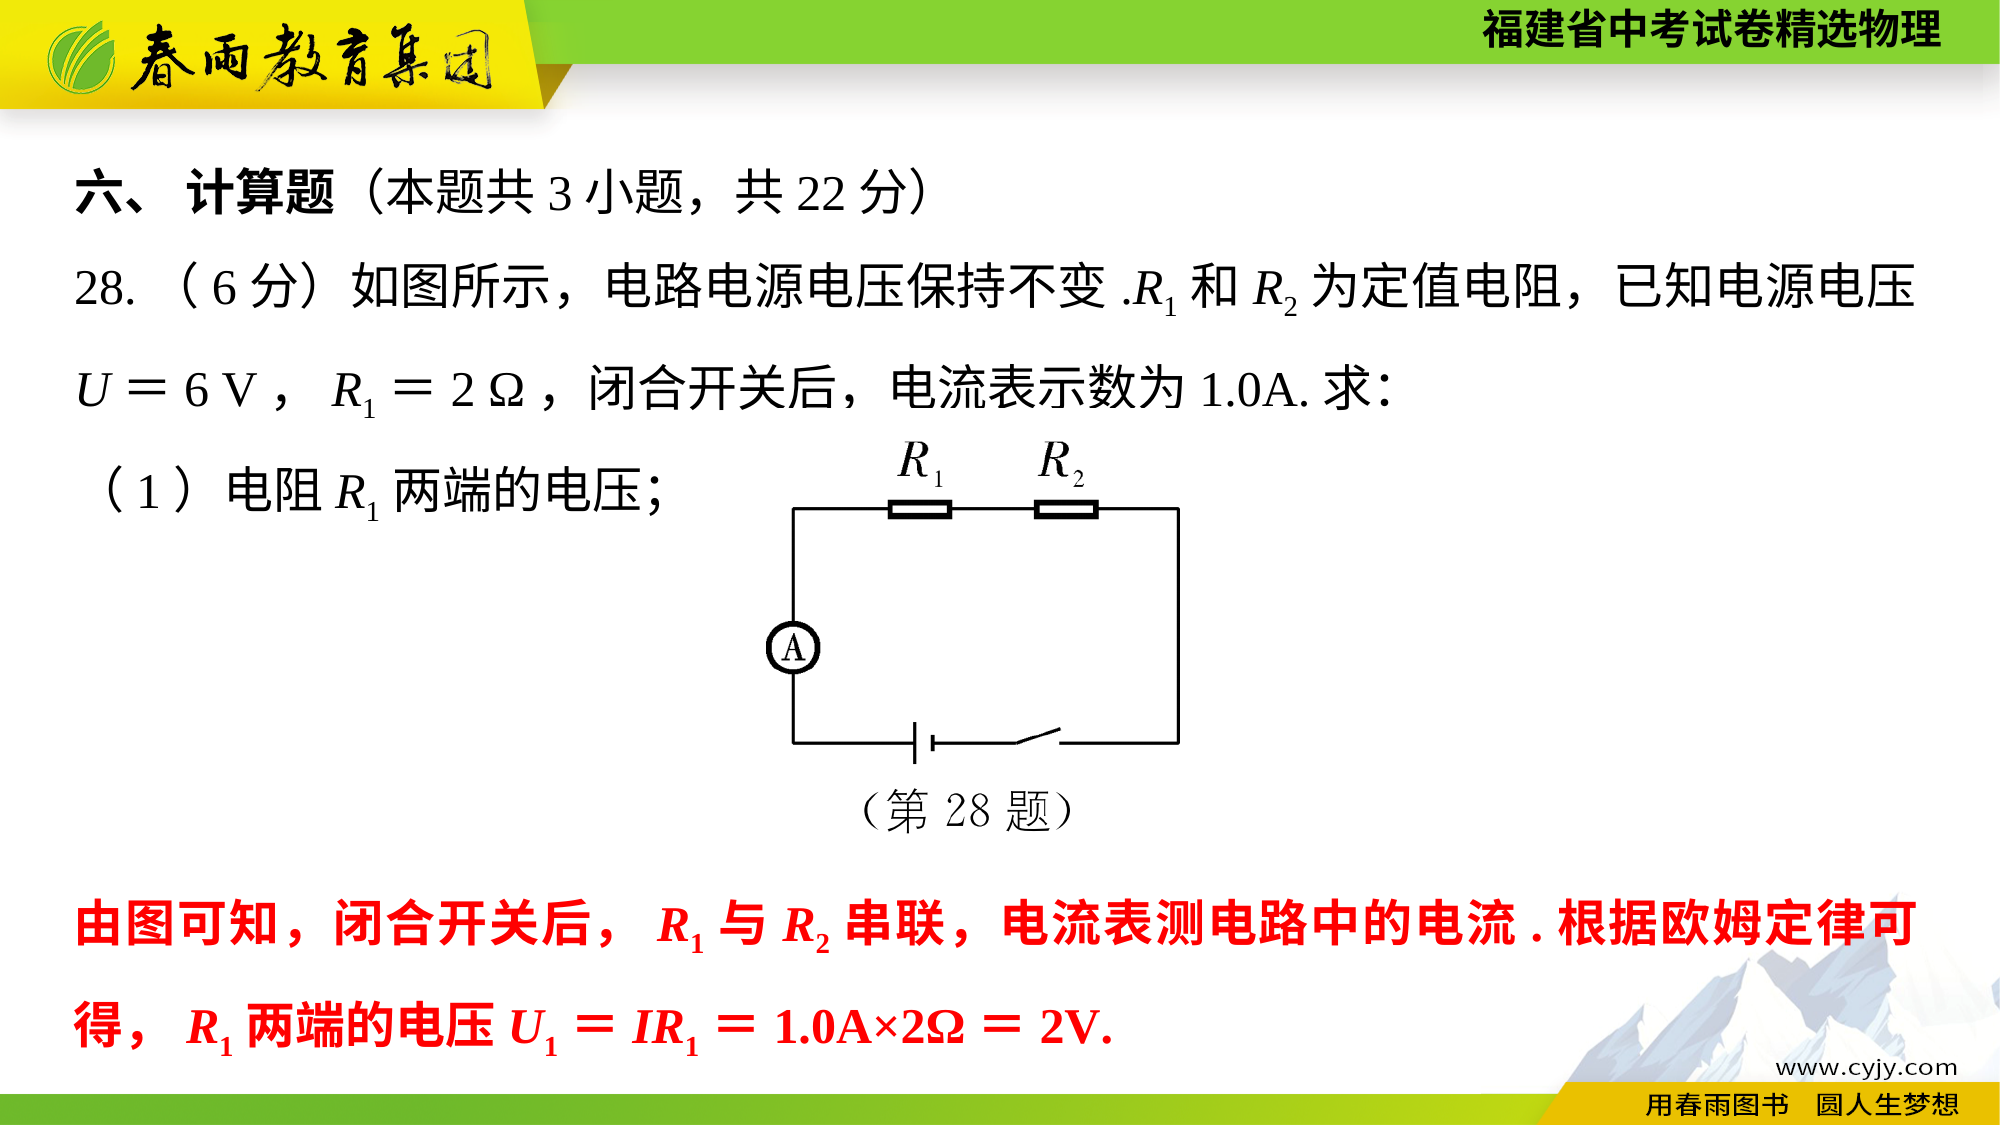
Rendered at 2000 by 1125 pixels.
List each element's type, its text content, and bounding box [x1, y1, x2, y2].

list 六、 计算题（本题共3小题，共22分） 28.（6分）如图所示，电路电源电压保持不变.R1和R2为定值电阻，已知电源电压U＝6 V，R1＝2 Ω，闭合开关后，电流表示数为1.0A.求： （1）电阻R1两端的电压； [59, 122, 1944, 490]
text_box 由图可知，闭合开关后，R1与R2串联，电流表测电路中的电流.根据欧姆定律可得，R1两端的电压U1＝IR1＝1.0A×2Ω＝2V. [59, 849, 1933, 1070]
picture [0, 0, 2000, 1125]
